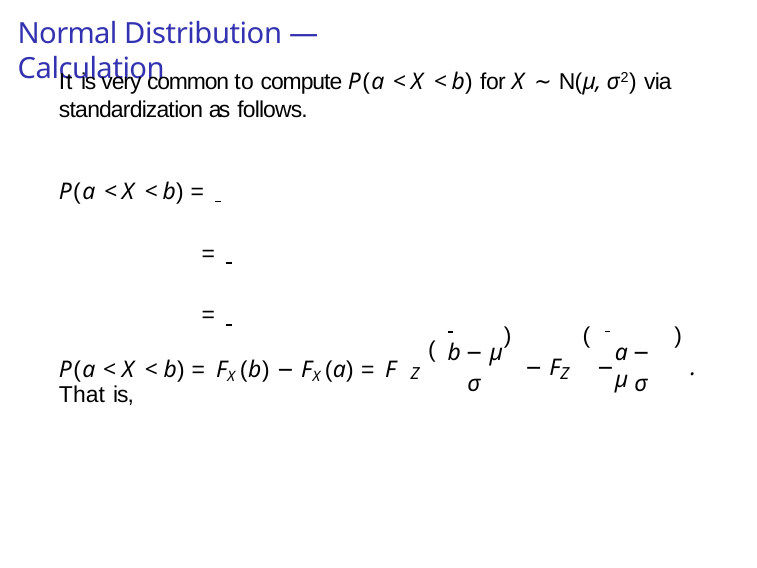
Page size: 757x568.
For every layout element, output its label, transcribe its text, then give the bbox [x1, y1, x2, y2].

text_box Z [408, 360, 424, 383]
text_box P(a < X < b) = FX (b) − FX (a) = F [56, 350, 413, 384]
text_box − F − [523, 350, 612, 381]
text_box b − µ [445, 335, 504, 365]
text_box σ [465, 366, 483, 396]
text_box ( [426, 318, 501, 362]
text_box a − µ [612, 349, 670, 393]
text_box σ [632, 366, 650, 396]
text_box ) [501, 318, 523, 349]
text_box ( ) [575, 318, 689, 349]
text_box . [688, 350, 699, 381]
title Normal Distribution — Calculation [15, 11, 446, 110]
text_box It is very common to compute P(a < X < b) for X ∼ N(µ, σ2) via standardization as follows. P(a < X < b) = = = That is, [56, 62, 706, 407]
